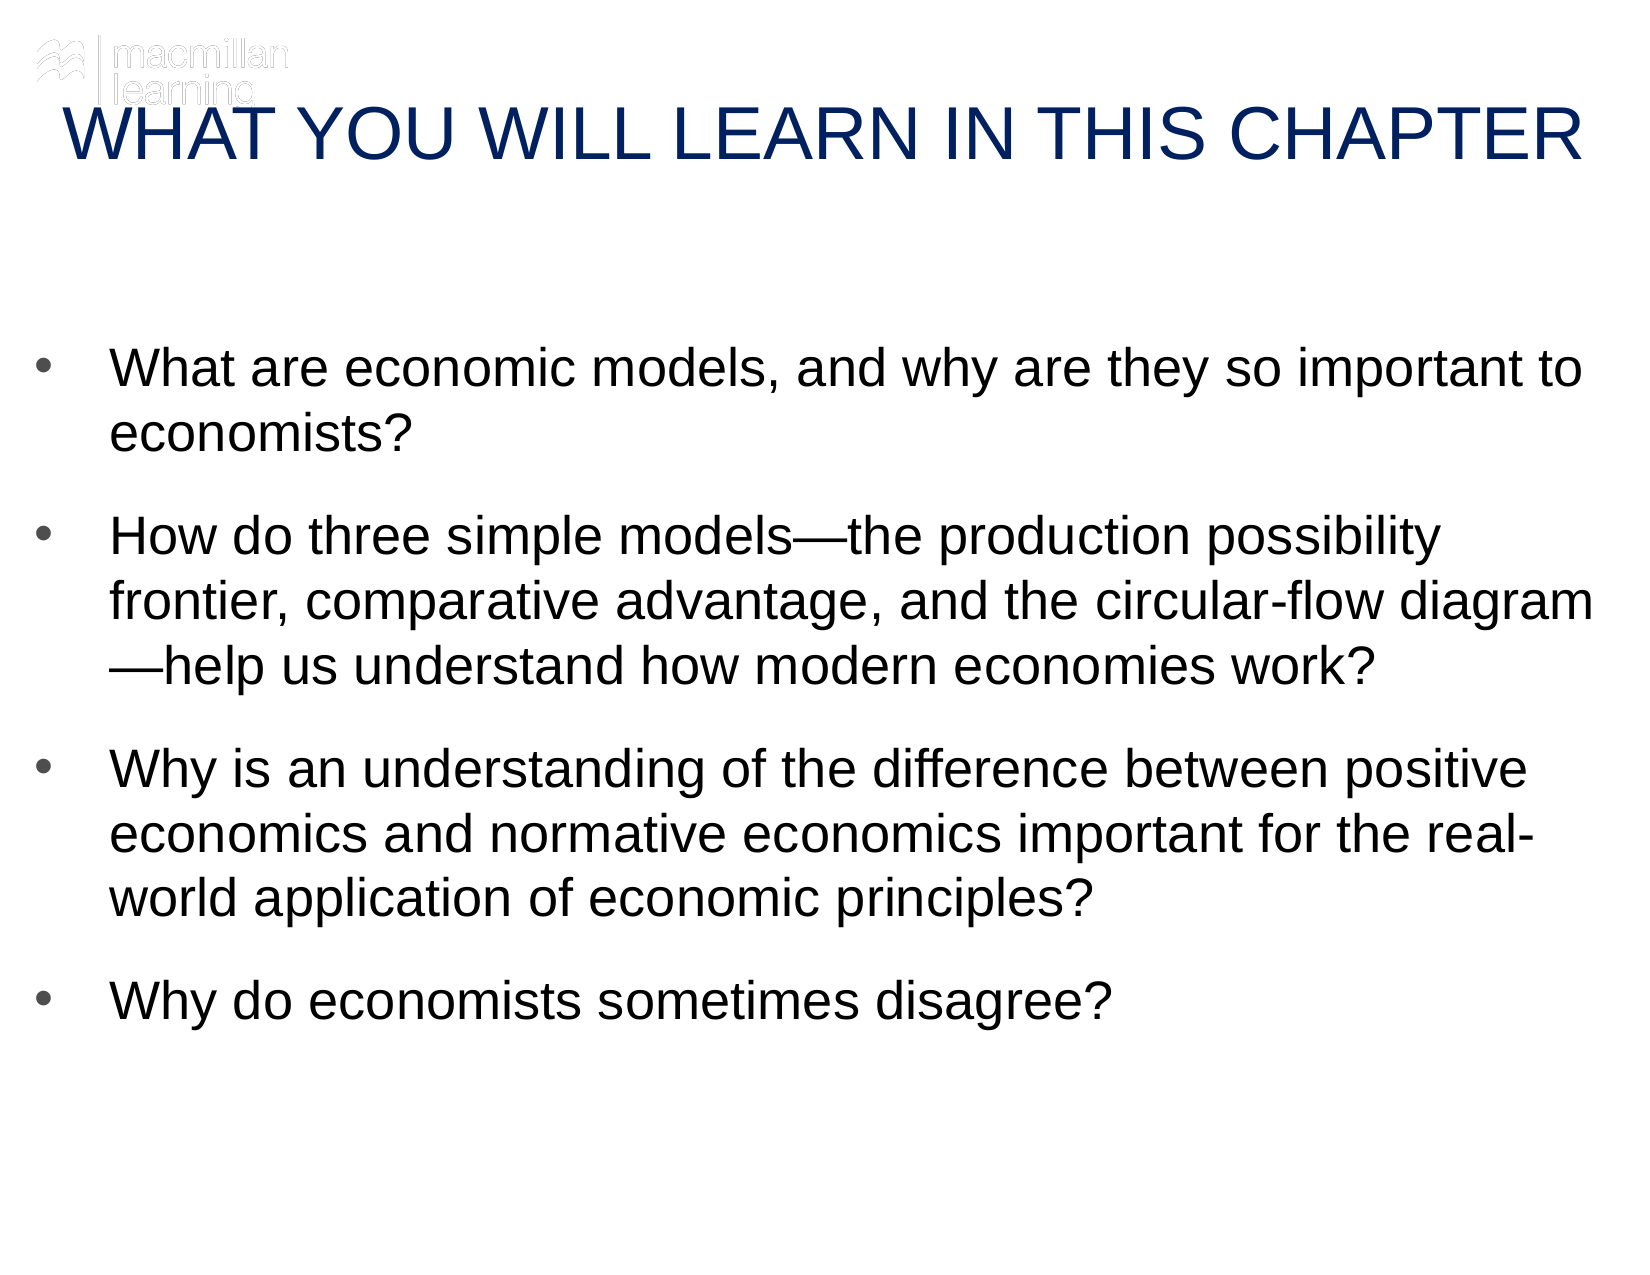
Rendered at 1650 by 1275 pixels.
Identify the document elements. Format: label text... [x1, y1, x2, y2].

title WHAT YOU WILL LEARN IN THIS CHAPTER [0, 62, 1650, 197]
picture [37, 35, 288, 62]
list What are economic models, and why are they so important to economists? How do three simple models—the production possibility frontier, comparative advantage, and the circular-flow diagram—help us understand how modern economies work? Why is an understanding of the difference between positive economics and normative economics important for the real-world application of economic principles? Why do economists sometimes disagree? [19, 317, 1628, 1074]
